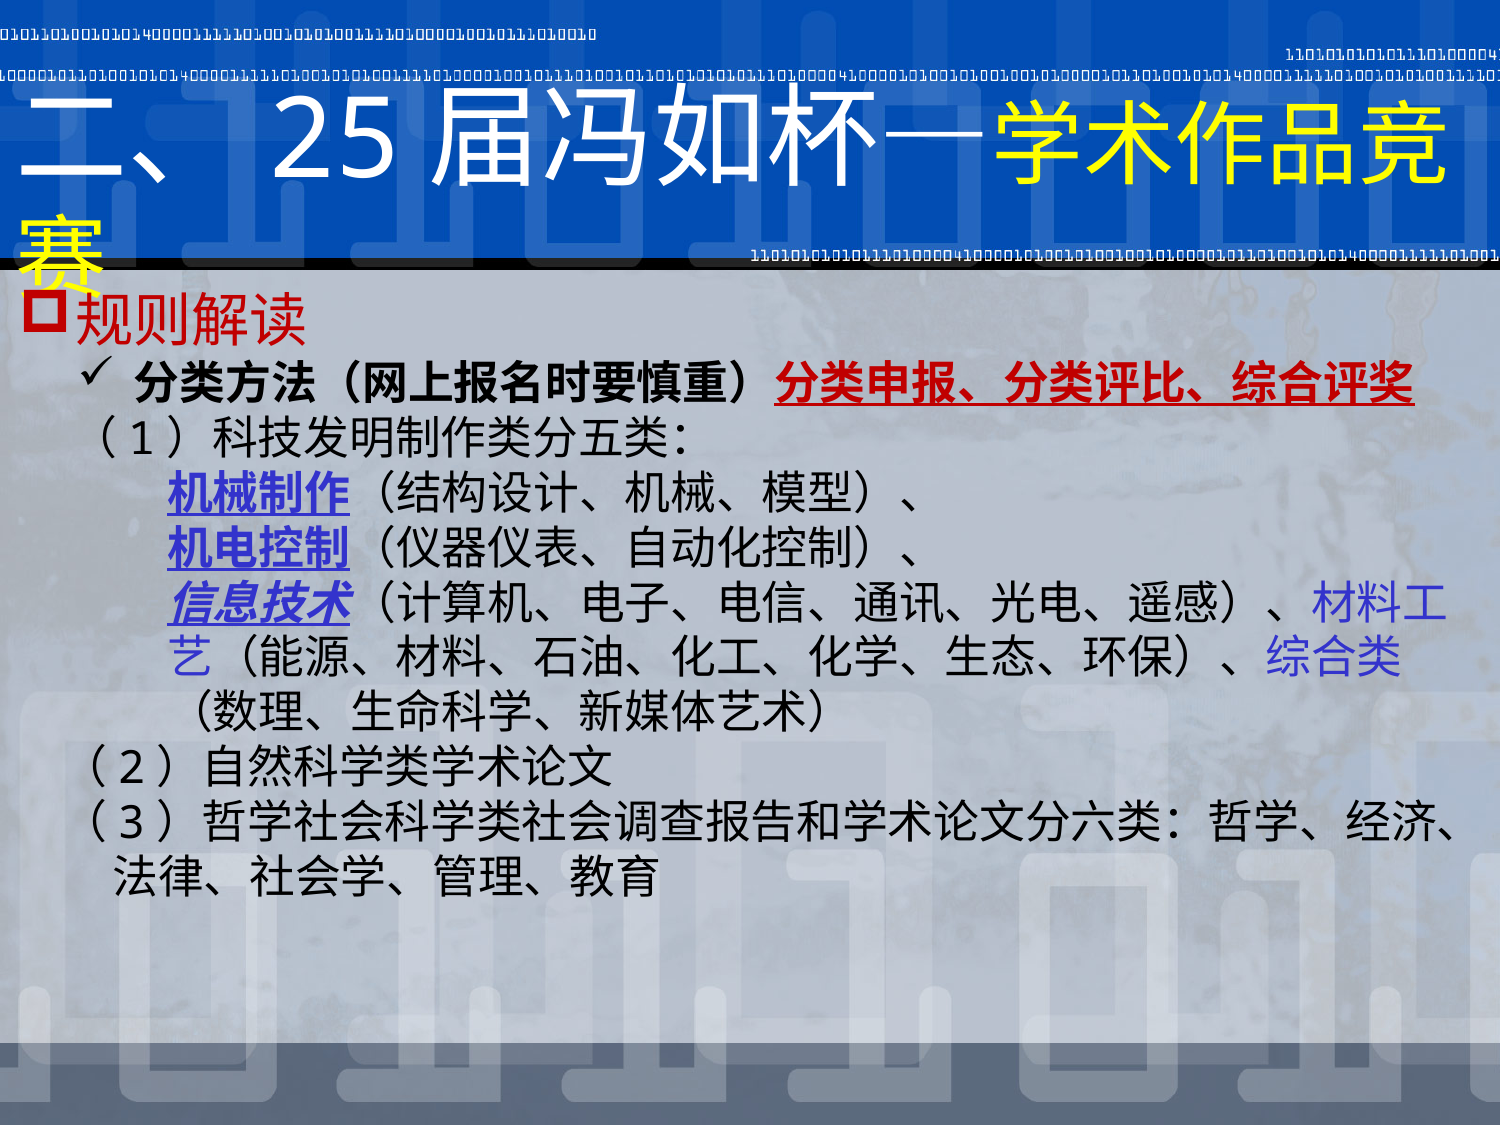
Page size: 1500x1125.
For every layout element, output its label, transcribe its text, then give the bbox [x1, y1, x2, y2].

text_box 规则解读 分类方法（网上报名时要慎重）分类申报、分类评比、综合评奖 （1）科技发明制作类分五类： 机械制作（结构设计、机械、模型）、 机电控制（仪器仪表、自动化控制）、 信息技术（计算机、电子、电信、通讯、光电、遥感）、材料工艺（能源、材料、石油、化工、化学、生态、环保）、综合类（数理、生命科学、新媒体艺术） （2）自然科学类学术论文 （3）哲学社会科学类社会调查报告和学术论文分六类：哲学、经济、 法律、社会学、管理、教育 [4, 275, 1500, 1047]
picture [0, 238, 1500, 1125]
title 二、25届冯如杯—学术作品竞赛 [0, 137, 1500, 238]
picture [0, 0, 1500, 137]
